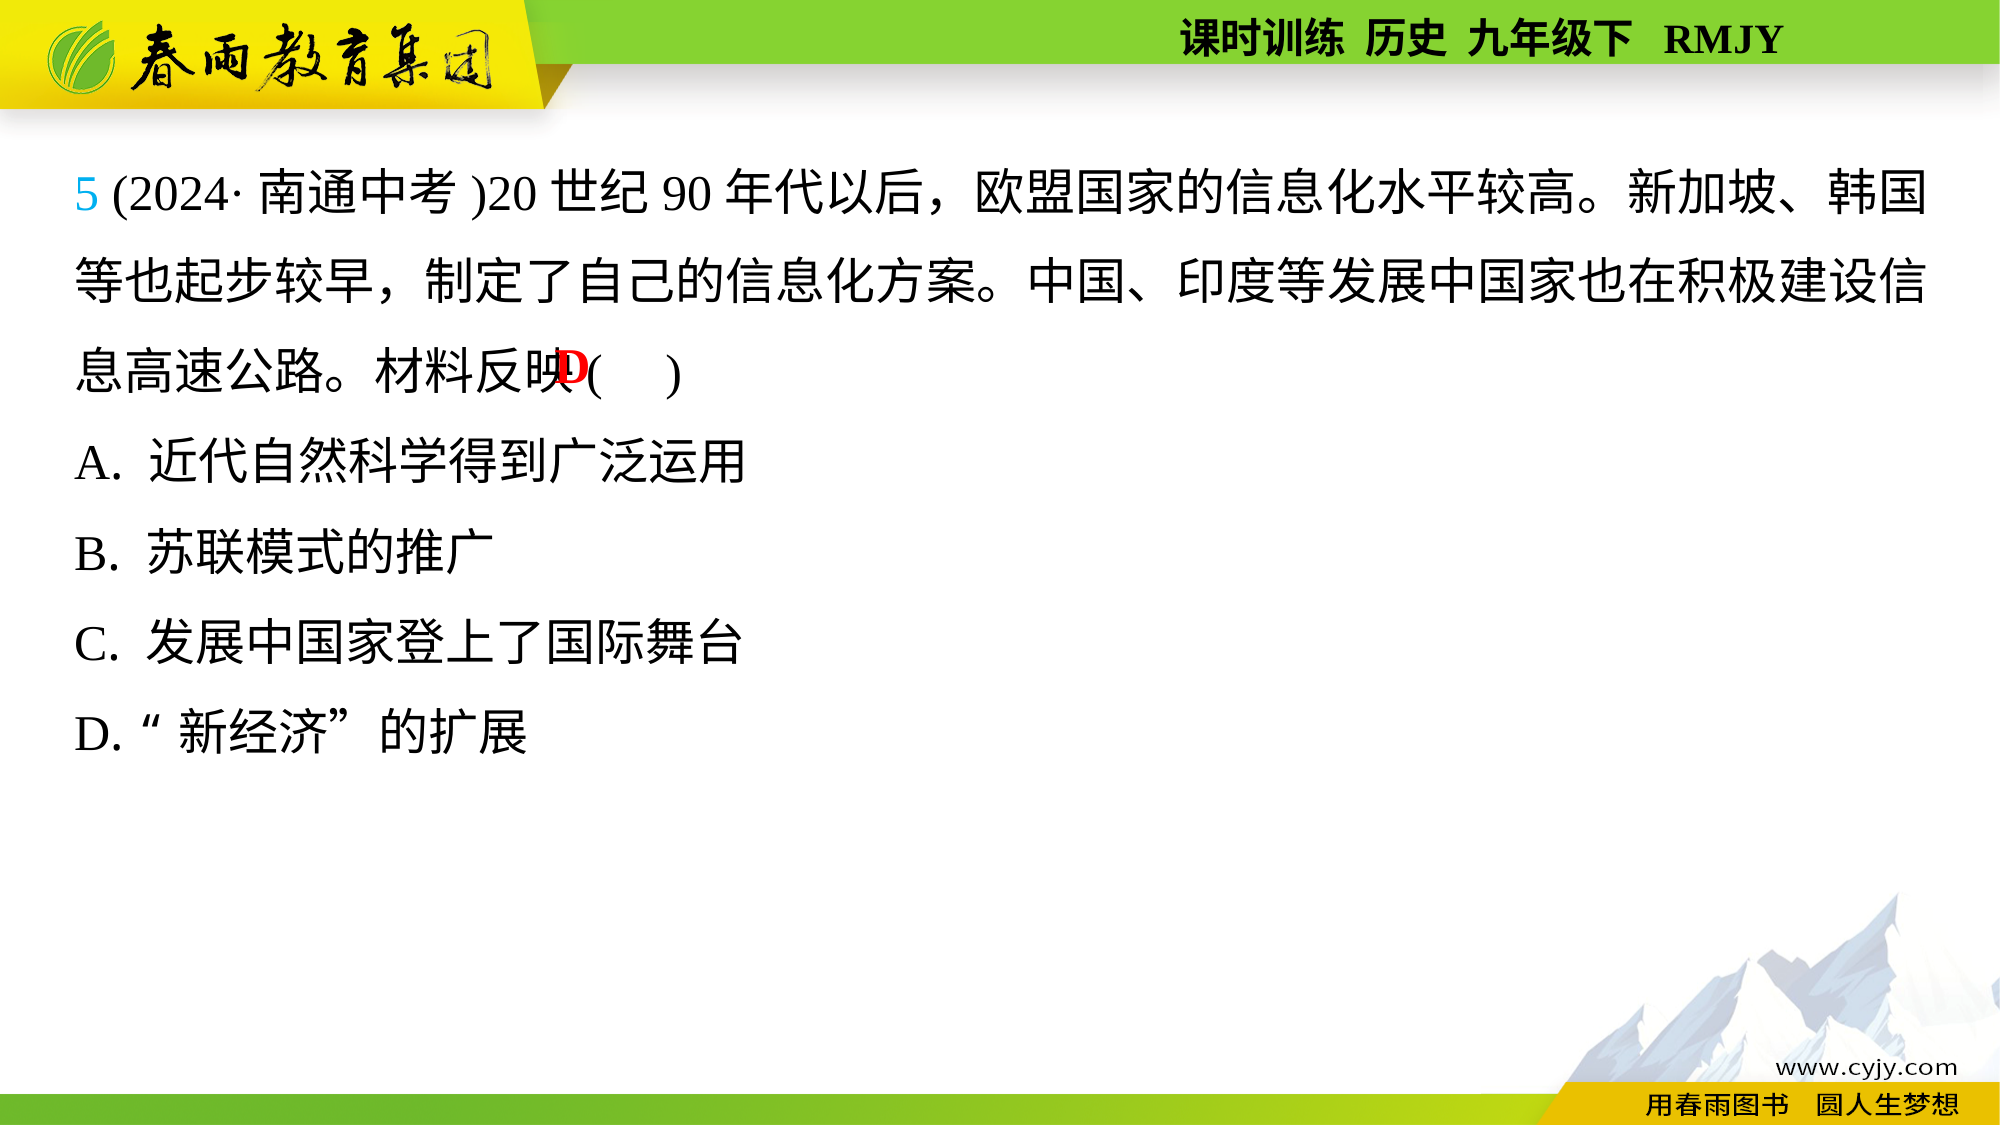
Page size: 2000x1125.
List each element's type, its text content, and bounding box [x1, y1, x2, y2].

text_box D [539, 326, 606, 401]
picture [0, 0, 2000, 1125]
list 5 (2024·南通中考)20世纪90年代以后，欧盟国家的信息化水平较高。新加坡、韩国等也起步较早，制定了自己的信息化方案。中国、印度等发展中国家也在积极建设信息高速公路。材料反映( ) A. 近代自然科学得到广泛运用 B. 苏联模式的推广 C. 发展中国家登上了国际舞台 D. “新经济”的扩展 [59, 122, 1944, 774]
